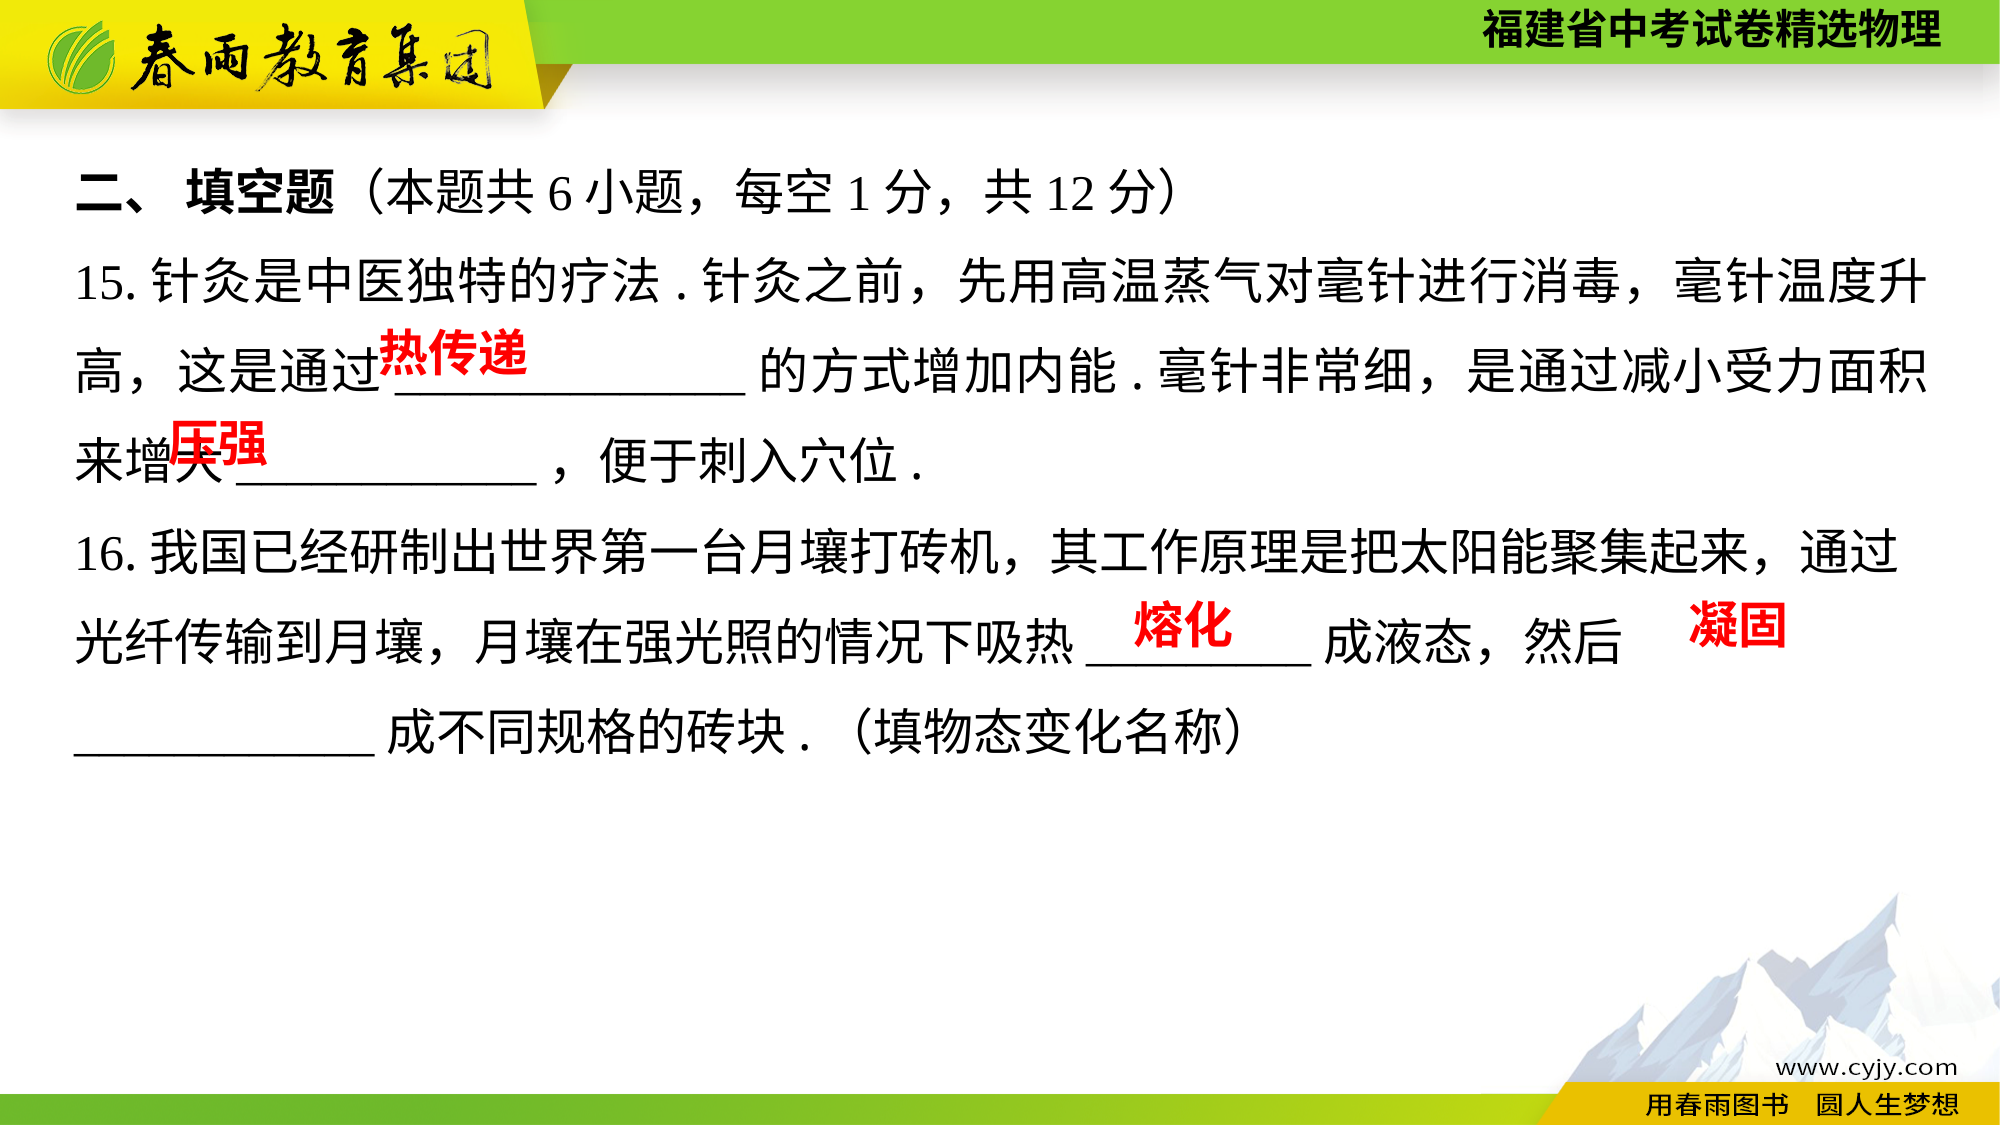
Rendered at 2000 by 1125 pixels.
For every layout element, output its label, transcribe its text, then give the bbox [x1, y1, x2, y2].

text_box 凝固 [1674, 586, 1804, 661]
picture [0, 0, 2000, 1125]
text_box 压强 [103, 404, 334, 480]
text_box 熔化 [1118, 586, 1249, 661]
text_box 热传递 [363, 314, 594, 390]
list 二、 填空题（本题共6小题，每空1分，共12分） 15.针灸是中医独特的疗法.针灸之前，先用高温蒸气对毫针进行消毒，毫针温度升高，这是通过______________的方式增加内能.毫针非常细，是通过减小受力面积来增大____________，便于刺入穴位. 16.我国已经研制出世界第一台月壤打砖机，其工作原理是把太阳能聚集起来，通过光纤传输到月壤，月壤在强光照的情况下吸热_________成液态，然后____________成不同规格的砖块.（填物态变化名称） [59, 122, 1944, 774]
